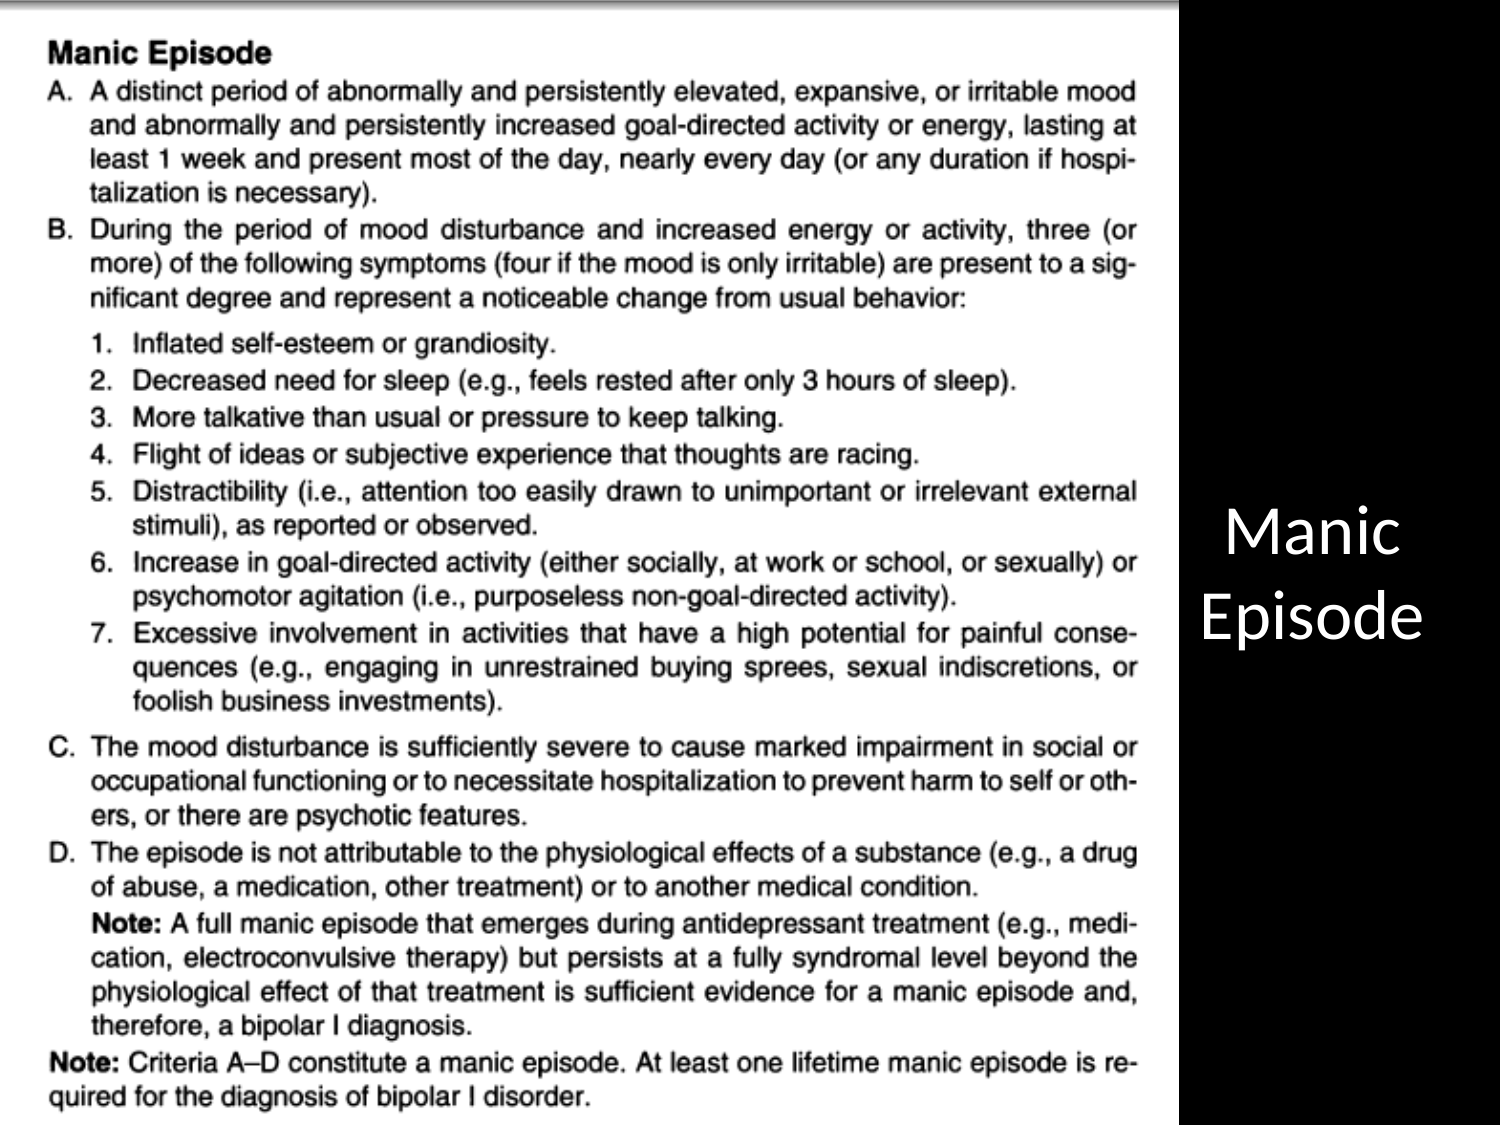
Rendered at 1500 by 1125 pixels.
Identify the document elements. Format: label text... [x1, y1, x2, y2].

picture [0, 0, 1179, 1125]
title Manic Episode [1181, 474, 1463, 663]
